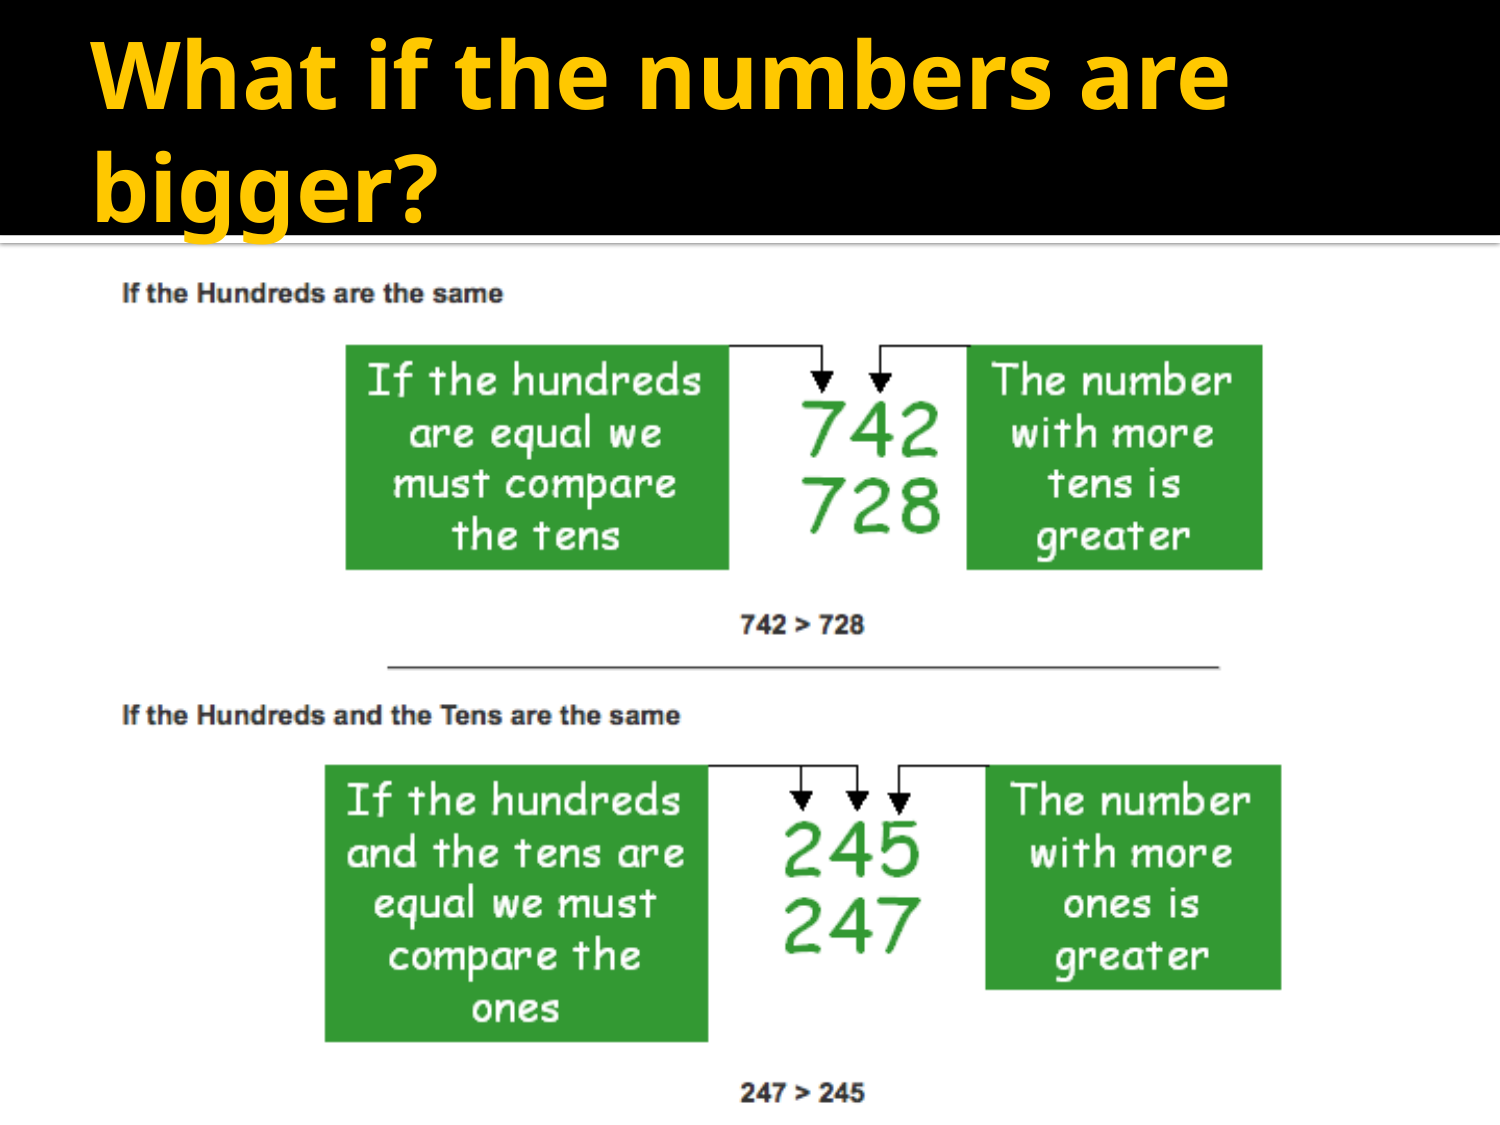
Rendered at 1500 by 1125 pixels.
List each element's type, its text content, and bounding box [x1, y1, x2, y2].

title What if the numbers are bigger? [75, 25, 1425, 231]
picture [115, 261, 1361, 1125]
